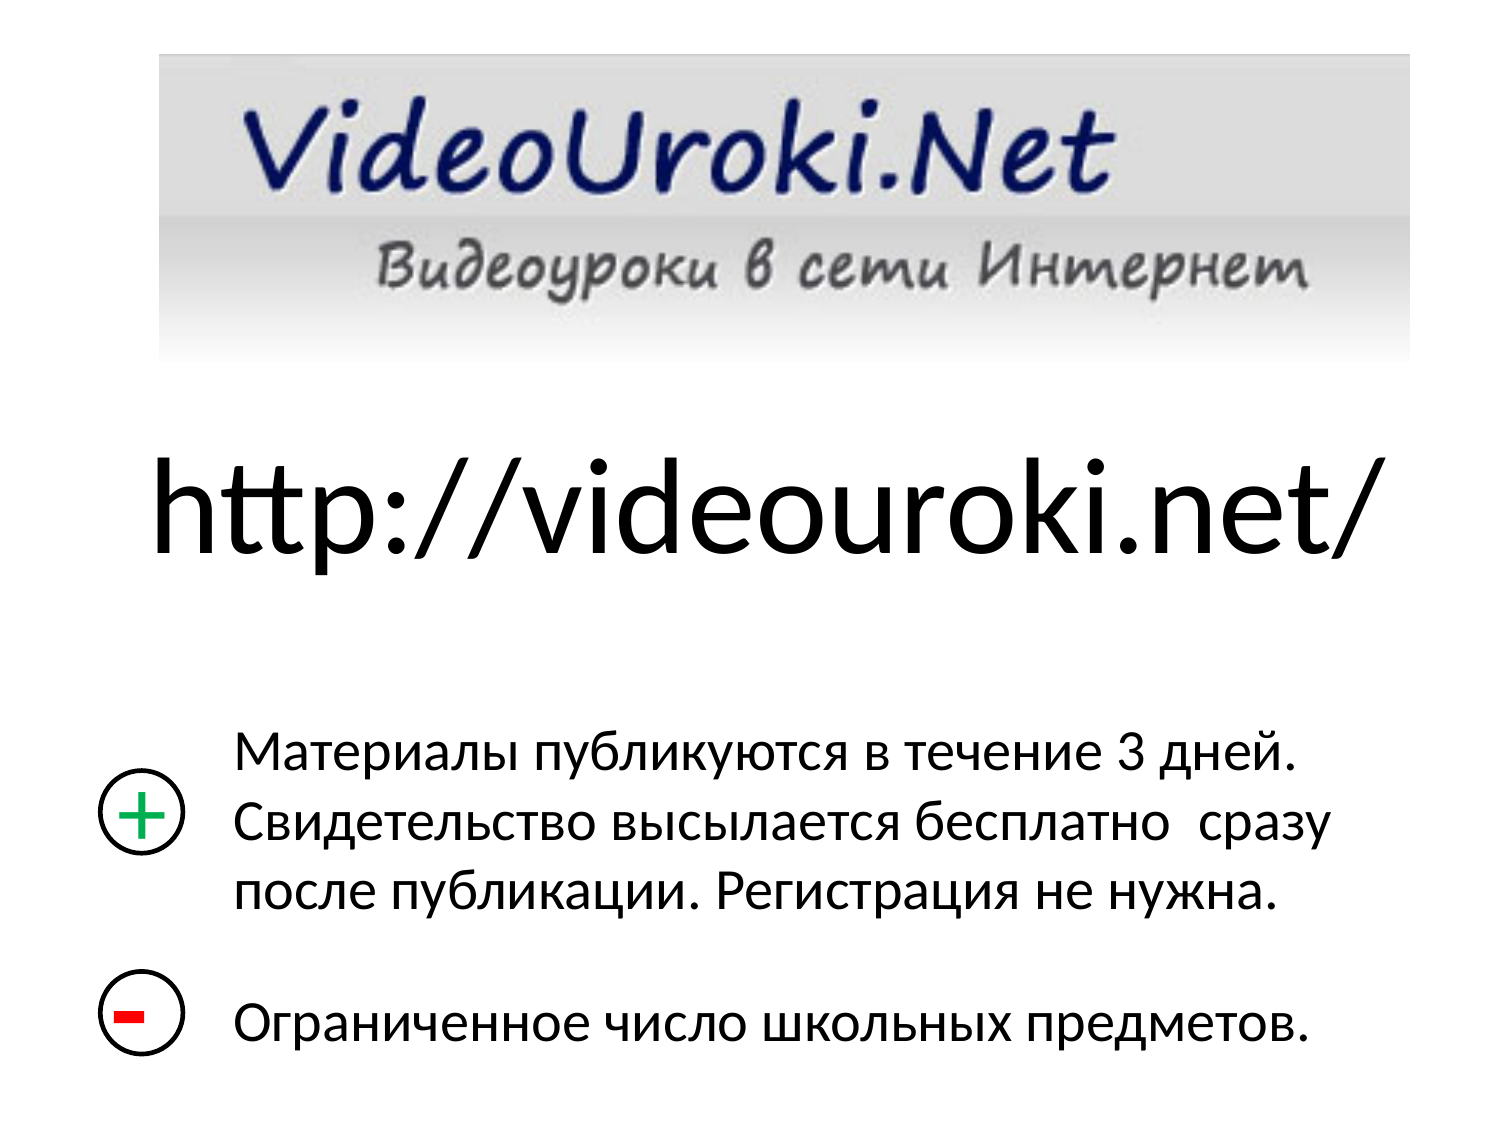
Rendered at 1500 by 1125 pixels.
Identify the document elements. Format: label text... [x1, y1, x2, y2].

text_box Материалы публикуются в течение 3 дней. Свидетельство высылается бесплатно сразу после публикации. Регистрация не нужна. [218, 704, 1400, 929]
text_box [97, 938, 184, 1076]
text_box Ограниченное число школьных предметов. [218, 975, 1341, 1061]
text_box http://videouroki.net/ [76, 408, 1459, 651]
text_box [100, 739, 184, 877]
picture [159, 54, 1410, 362]
